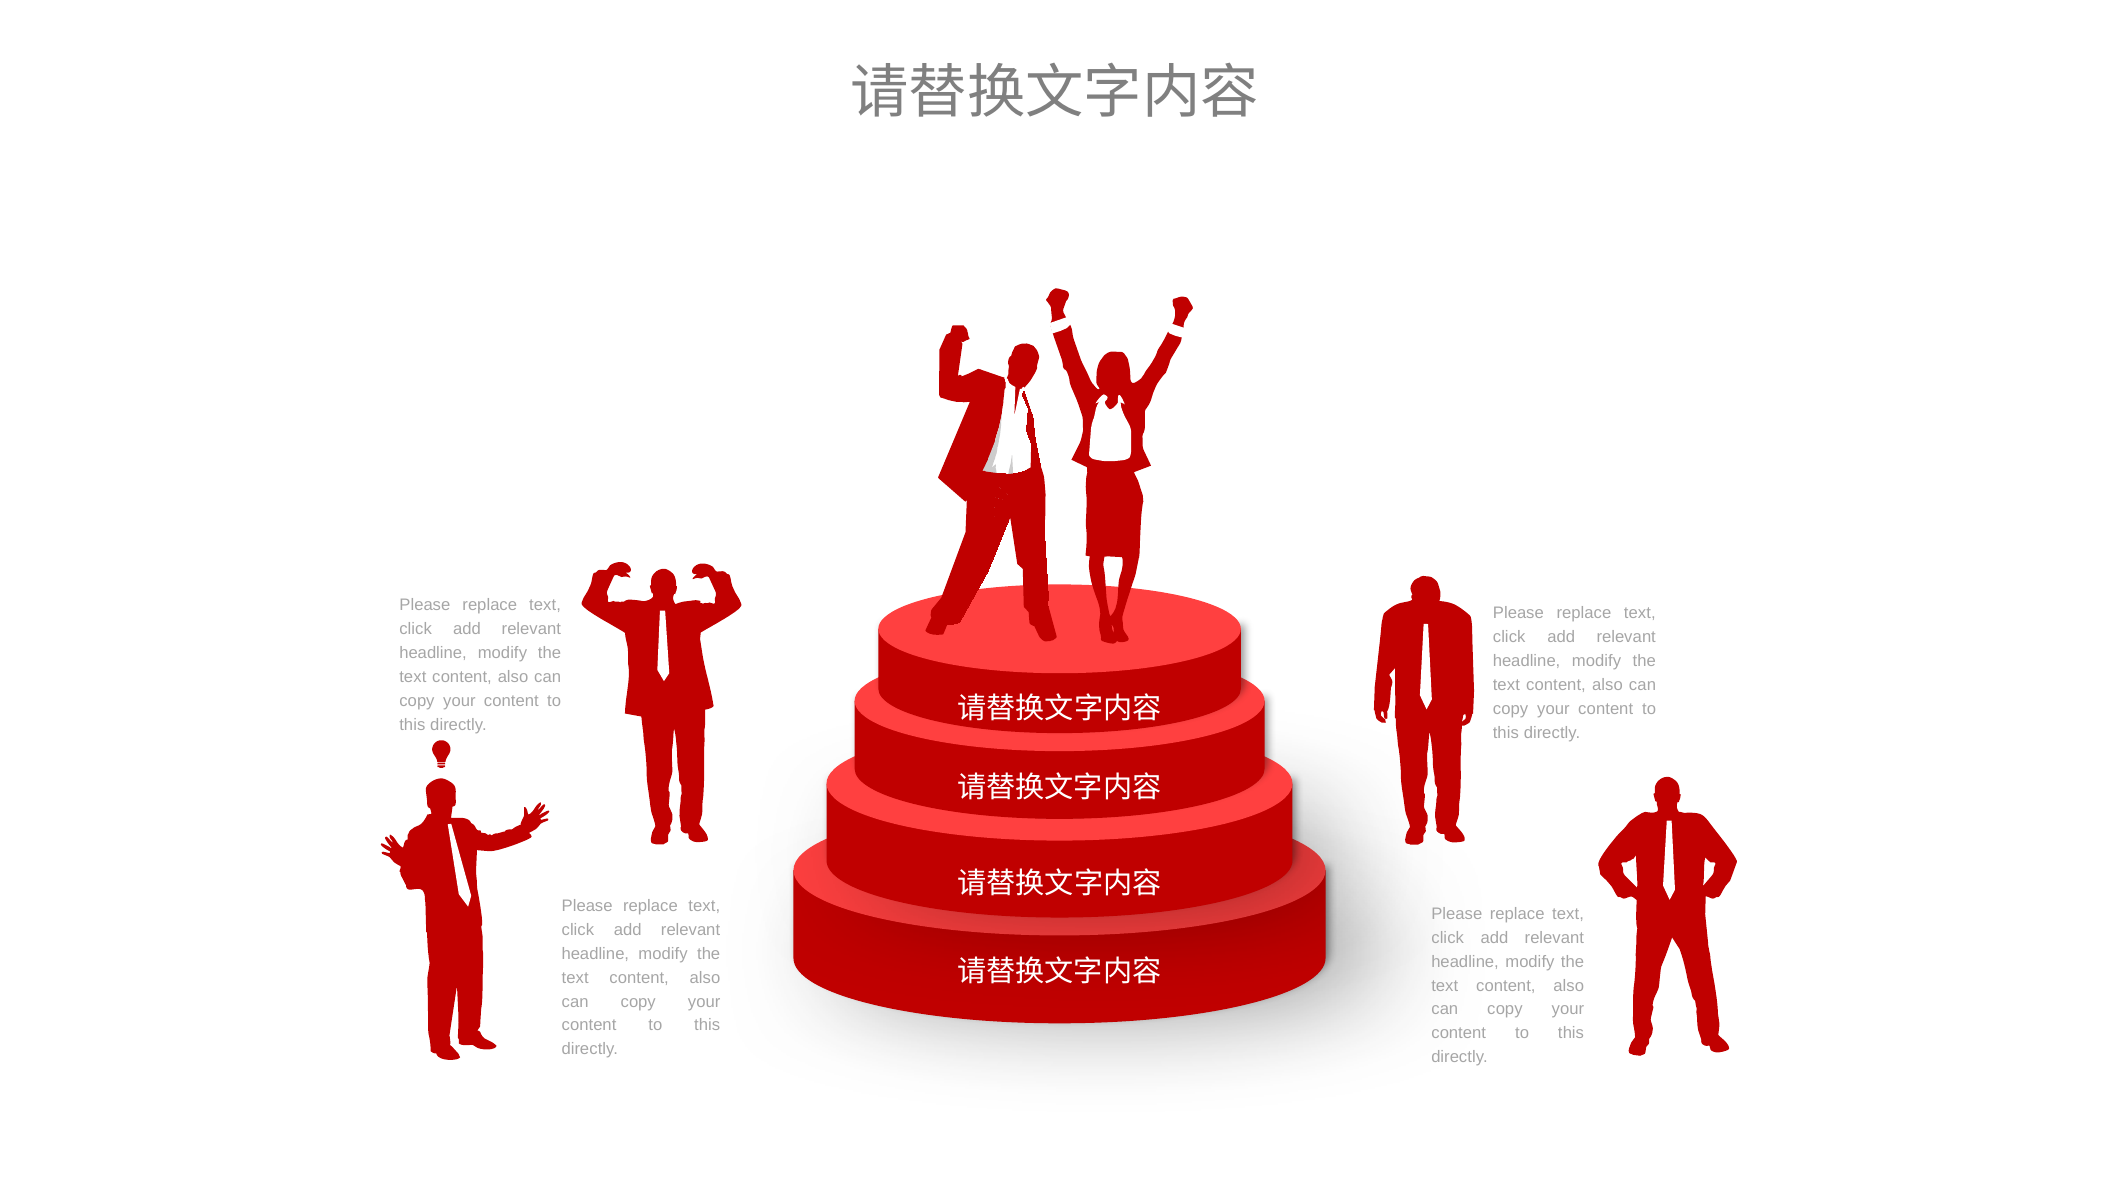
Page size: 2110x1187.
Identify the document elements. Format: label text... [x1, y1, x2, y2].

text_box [793, 805, 1326, 1024]
text_box Please replace text, click add relevant headline, modify the text content, also can copy your content to this directly. [561, 890, 721, 1059]
text_box Please replace text, click add relevant headline, modify the text content, also can copy your content to this directly. [1431, 898, 1585, 1067]
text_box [878, 584, 1241, 734]
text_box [826, 726, 1293, 918]
text_box 请替换文字内容 [820, 32, 1289, 124]
text_box Please replace text, click add relevant headline, modify the text content, also can copy your content to this directly. [399, 590, 562, 734]
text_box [1598, 776, 1737, 1056]
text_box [1373, 575, 1475, 845]
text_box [581, 562, 742, 845]
text_box Please replace text, click add relevant headline, modify the text content, also can copy your content to this directly. [1492, 598, 1657, 742]
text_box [854, 650, 1265, 819]
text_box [380, 740, 550, 1060]
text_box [926, 288, 1193, 644]
